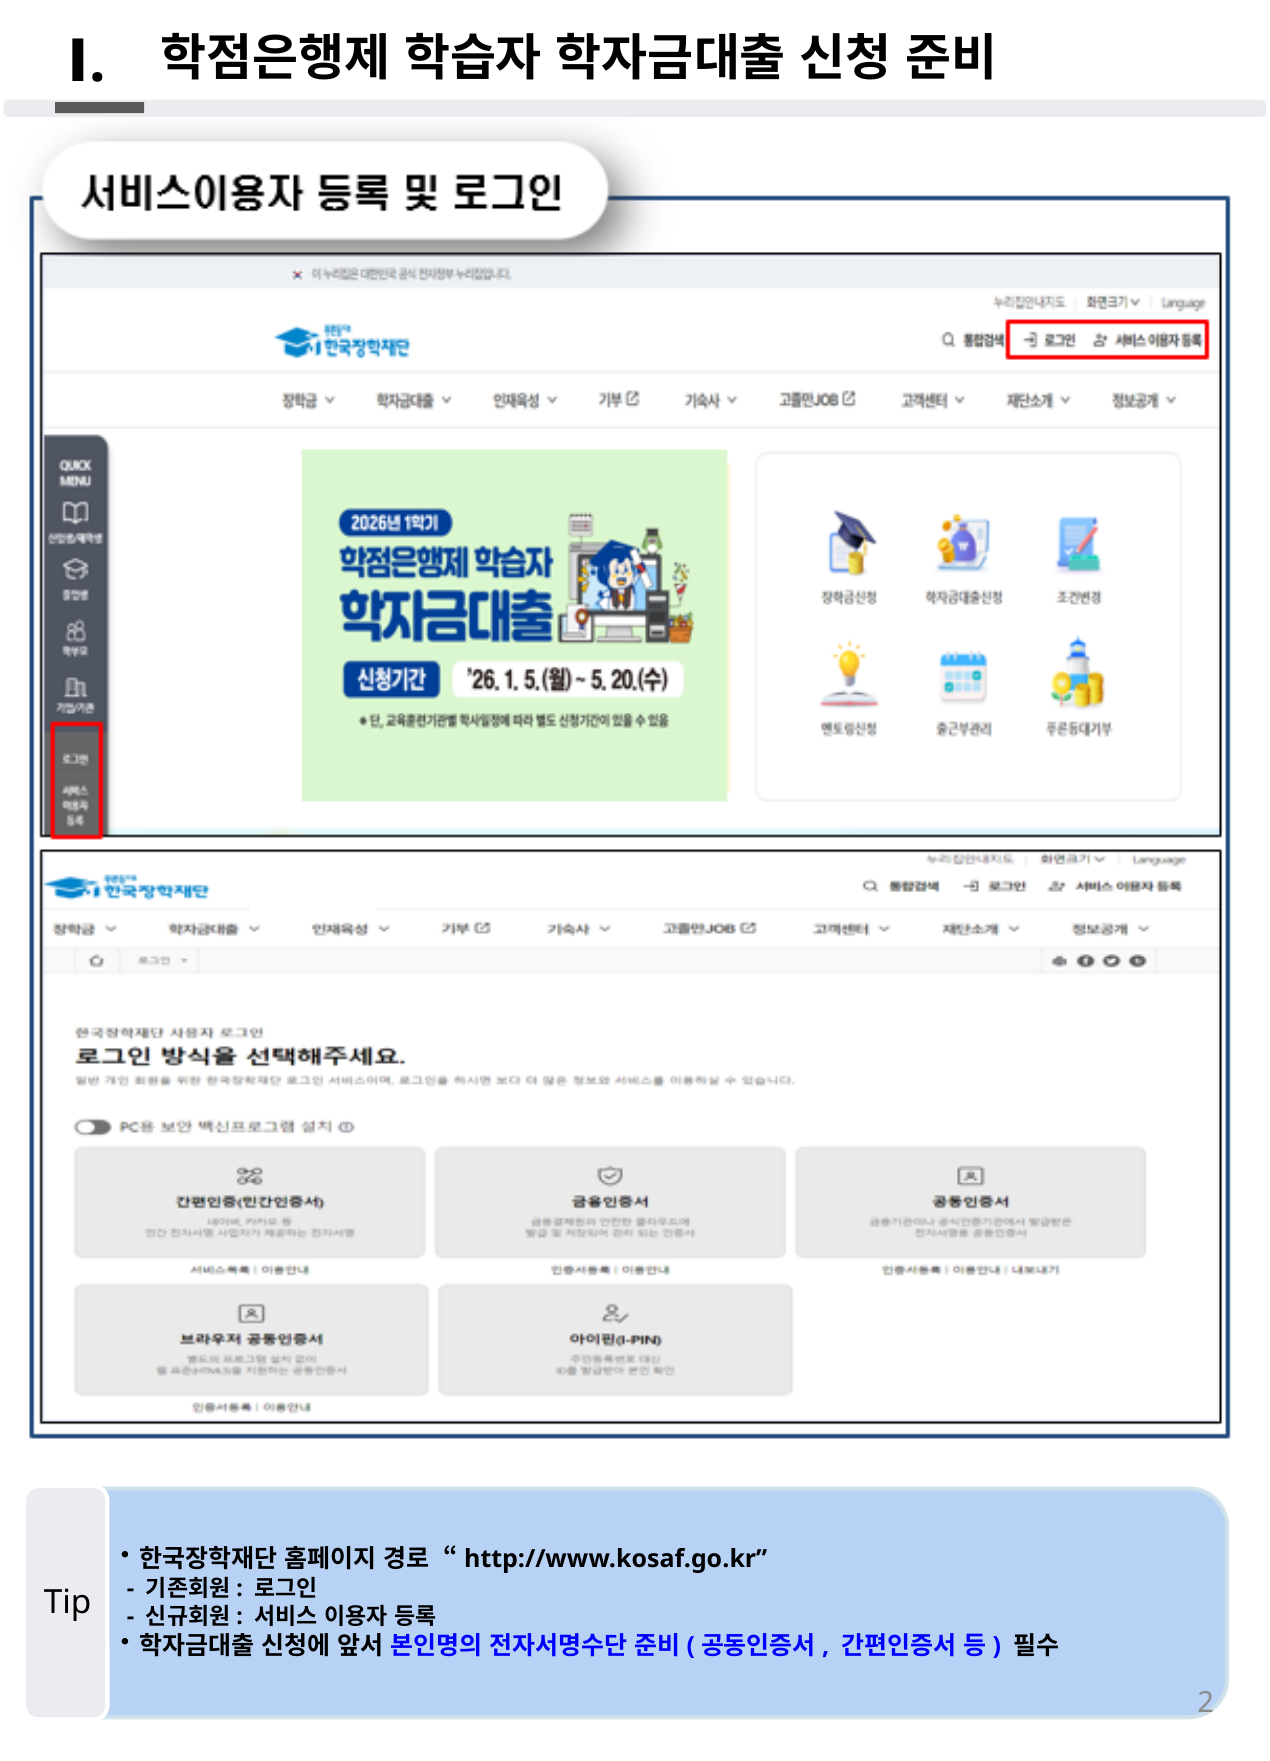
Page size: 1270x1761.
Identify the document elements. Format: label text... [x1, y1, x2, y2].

text_box [3, 99, 1267, 117]
text_box Ⅰ. [53, 16, 174, 101]
picture [5, 119, 1265, 1465]
text_box [53, 101, 146, 115]
text_box 학점은행제 학습자 학자금대출 신청 준비 [145, 18, 1264, 93]
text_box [23, 1470, 1238, 1747]
